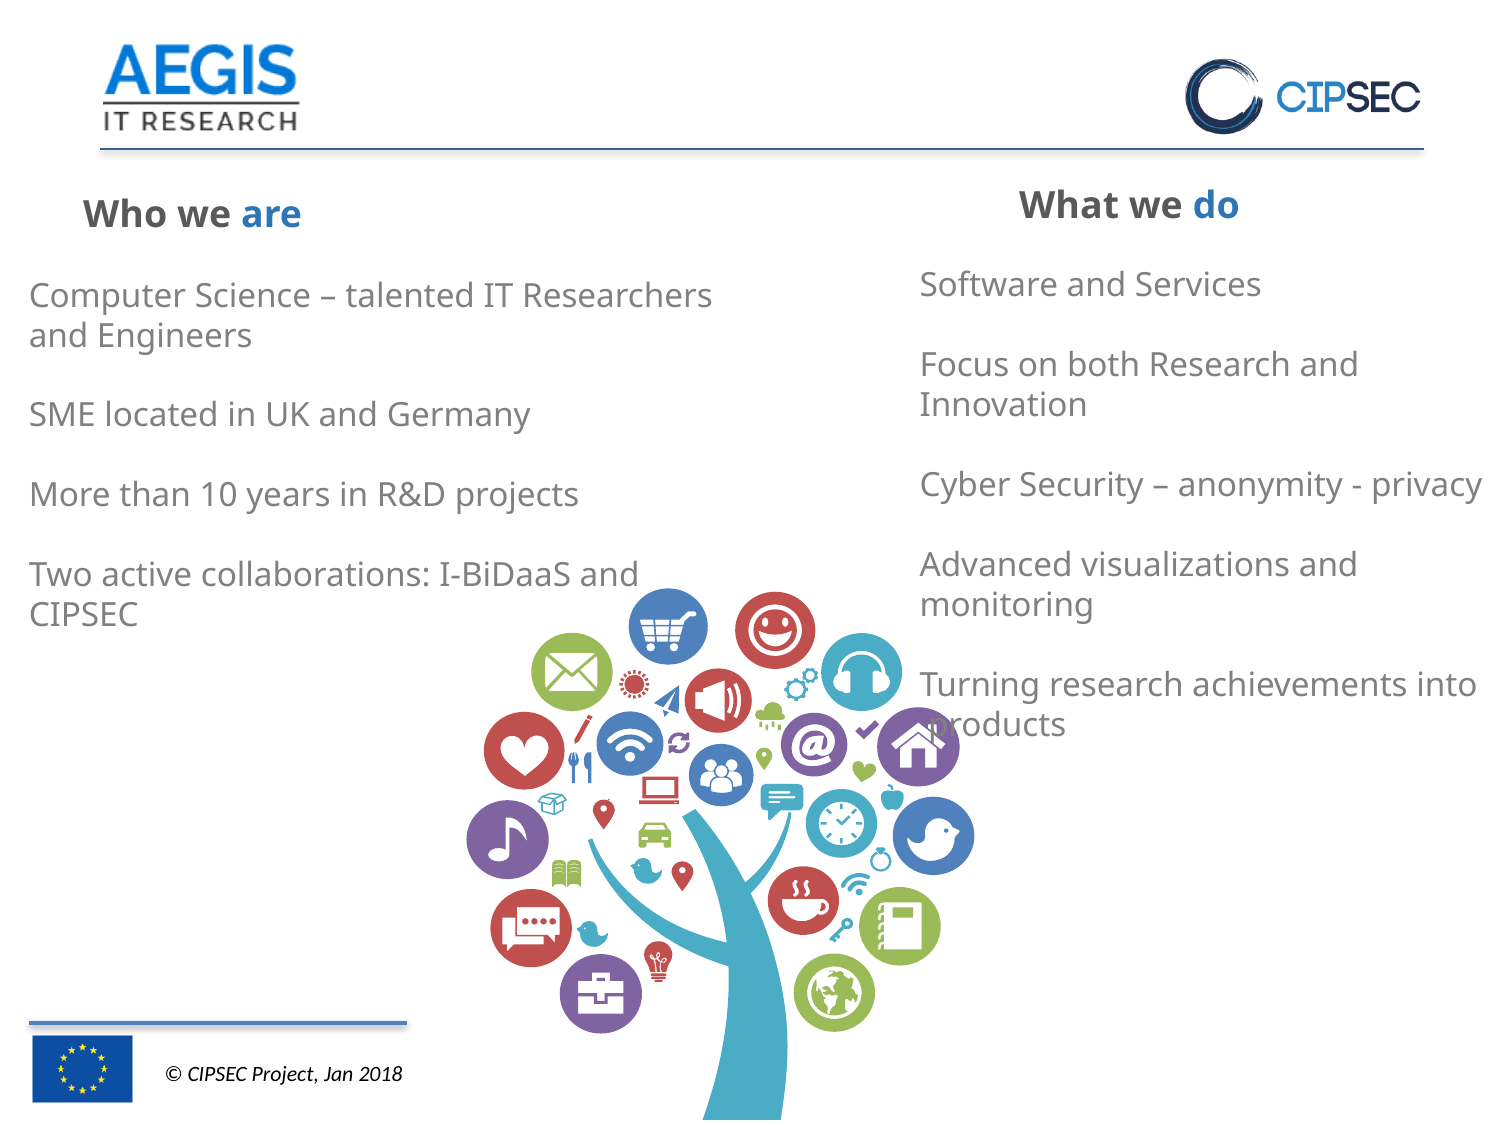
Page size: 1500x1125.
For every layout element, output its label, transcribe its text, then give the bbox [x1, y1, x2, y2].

text_box What we do [978, 173, 1265, 234]
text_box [29, 1032, 421, 1107]
text_box Computer Science – talented IT Researchers and Engineers SME located in UK and Germany More than 10 years in R&D projects Two active collaborations: I-BiDaaS and CIPSEC [14, 266, 729, 641]
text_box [466, 588, 975, 1121]
picture [103, 34, 302, 138]
text_box Software and Services Focus on both Research and Innovation Cyber Security – anonymity - privacy Advanced visualizations and monitoring Turning research achievements into products [904, 256, 1500, 750]
text_box Who we are [41, 182, 327, 243]
picture [1181, 56, 1424, 138]
